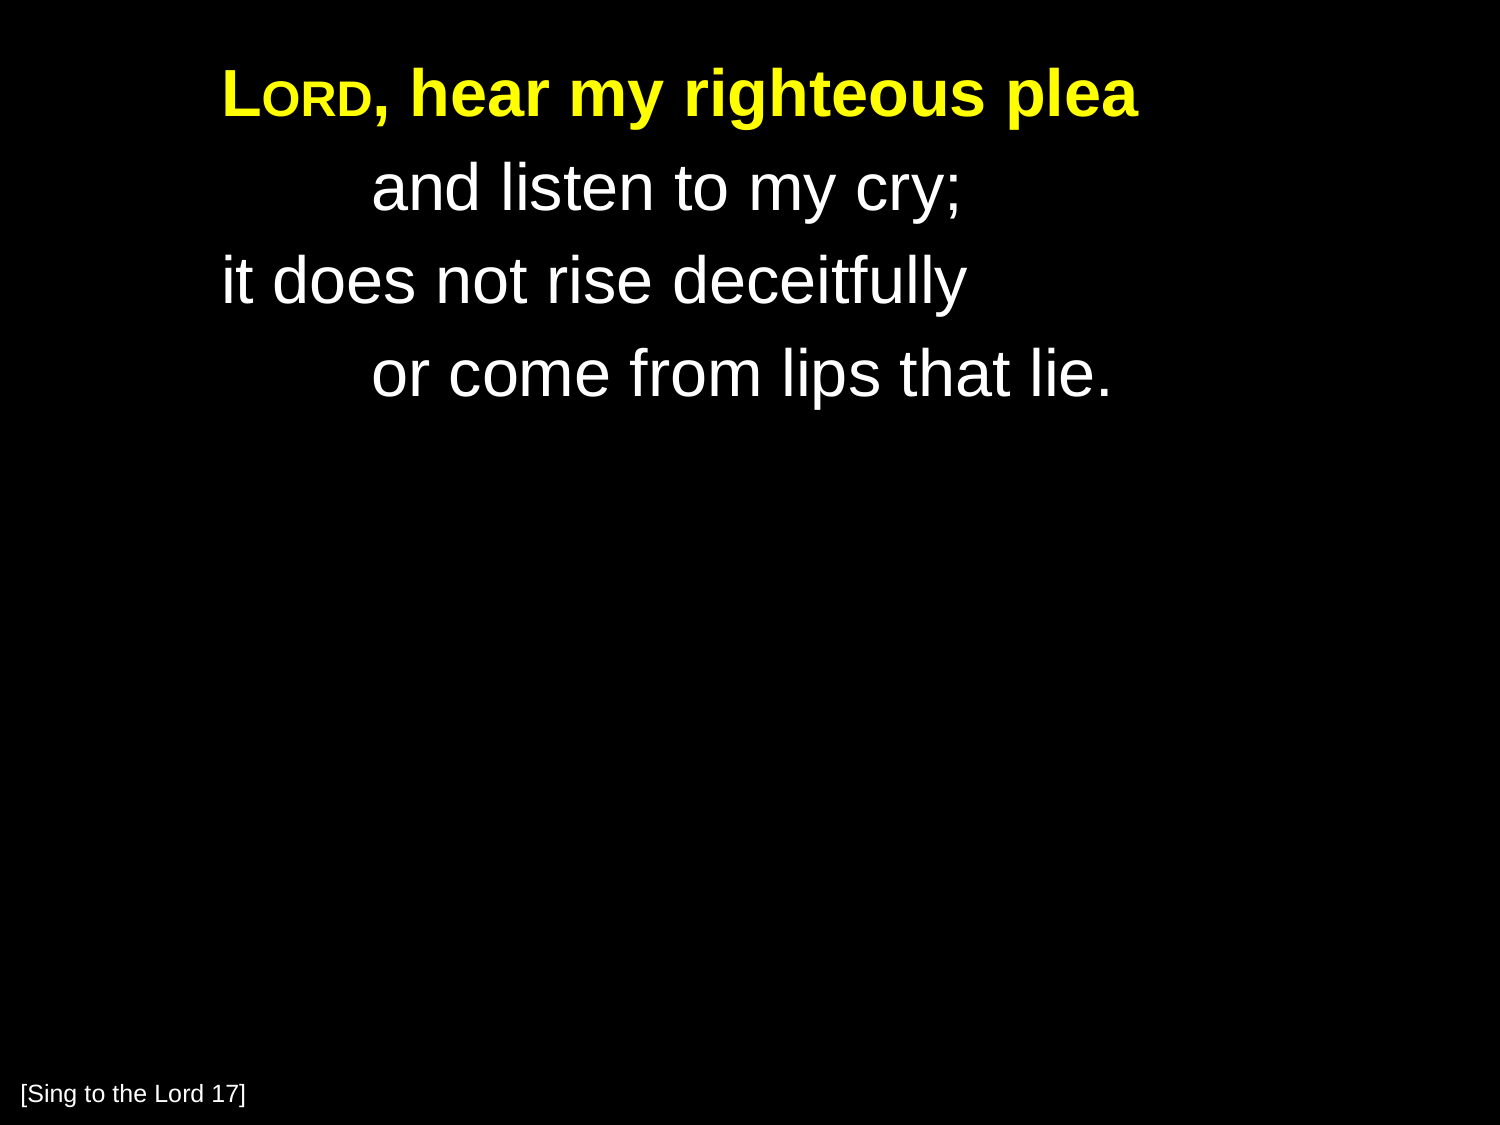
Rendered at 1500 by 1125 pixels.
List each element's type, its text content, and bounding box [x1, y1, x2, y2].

text_box [Sing to the Lord 17] [5, 1070, 526, 1115]
list Lord, hear my righteous plea and listen to my cry; it does not rise deceitfully or come from lips that lie. [0, 42, 1500, 1047]
